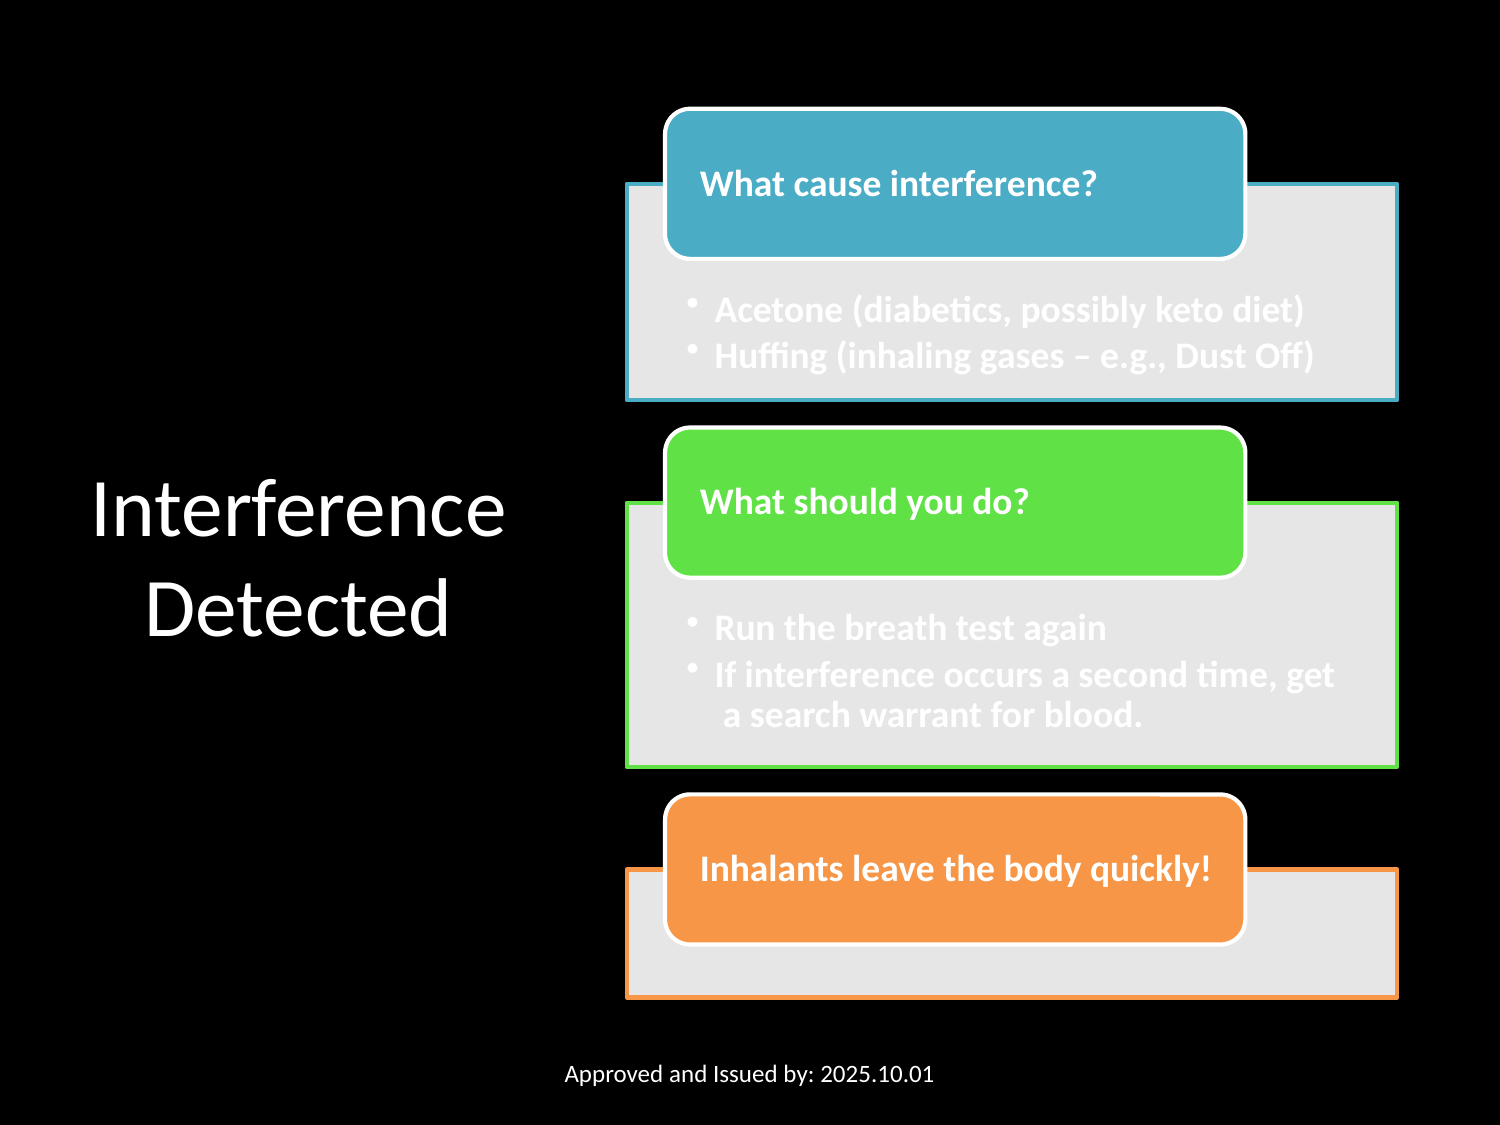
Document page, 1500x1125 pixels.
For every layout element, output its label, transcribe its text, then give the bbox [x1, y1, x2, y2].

footer Approved and Issued by: 2025.10.01 [512, 1042, 988, 1103]
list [626, 101, 1398, 1005]
title Interference Detected [64, 101, 534, 1005]
